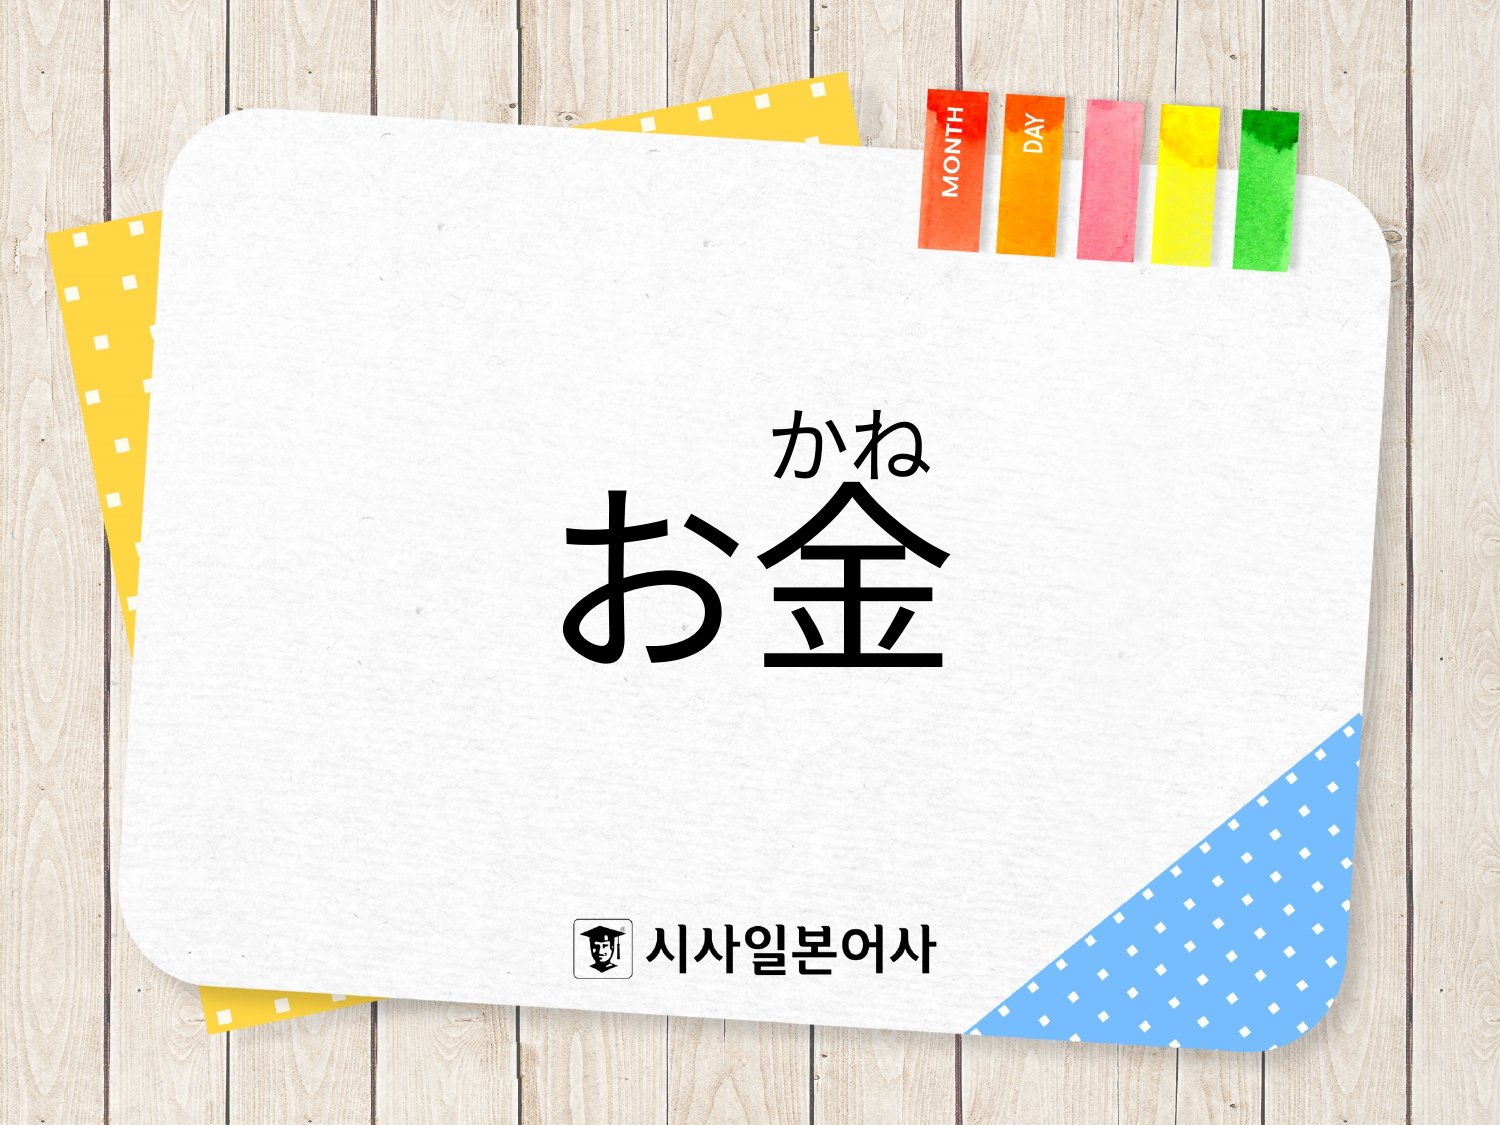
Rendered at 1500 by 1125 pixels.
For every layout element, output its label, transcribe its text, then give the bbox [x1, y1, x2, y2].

picture [0, 0, 1500, 1125]
title お金 [75, 338, 1425, 811]
text_box かね [751, 385, 948, 501]
